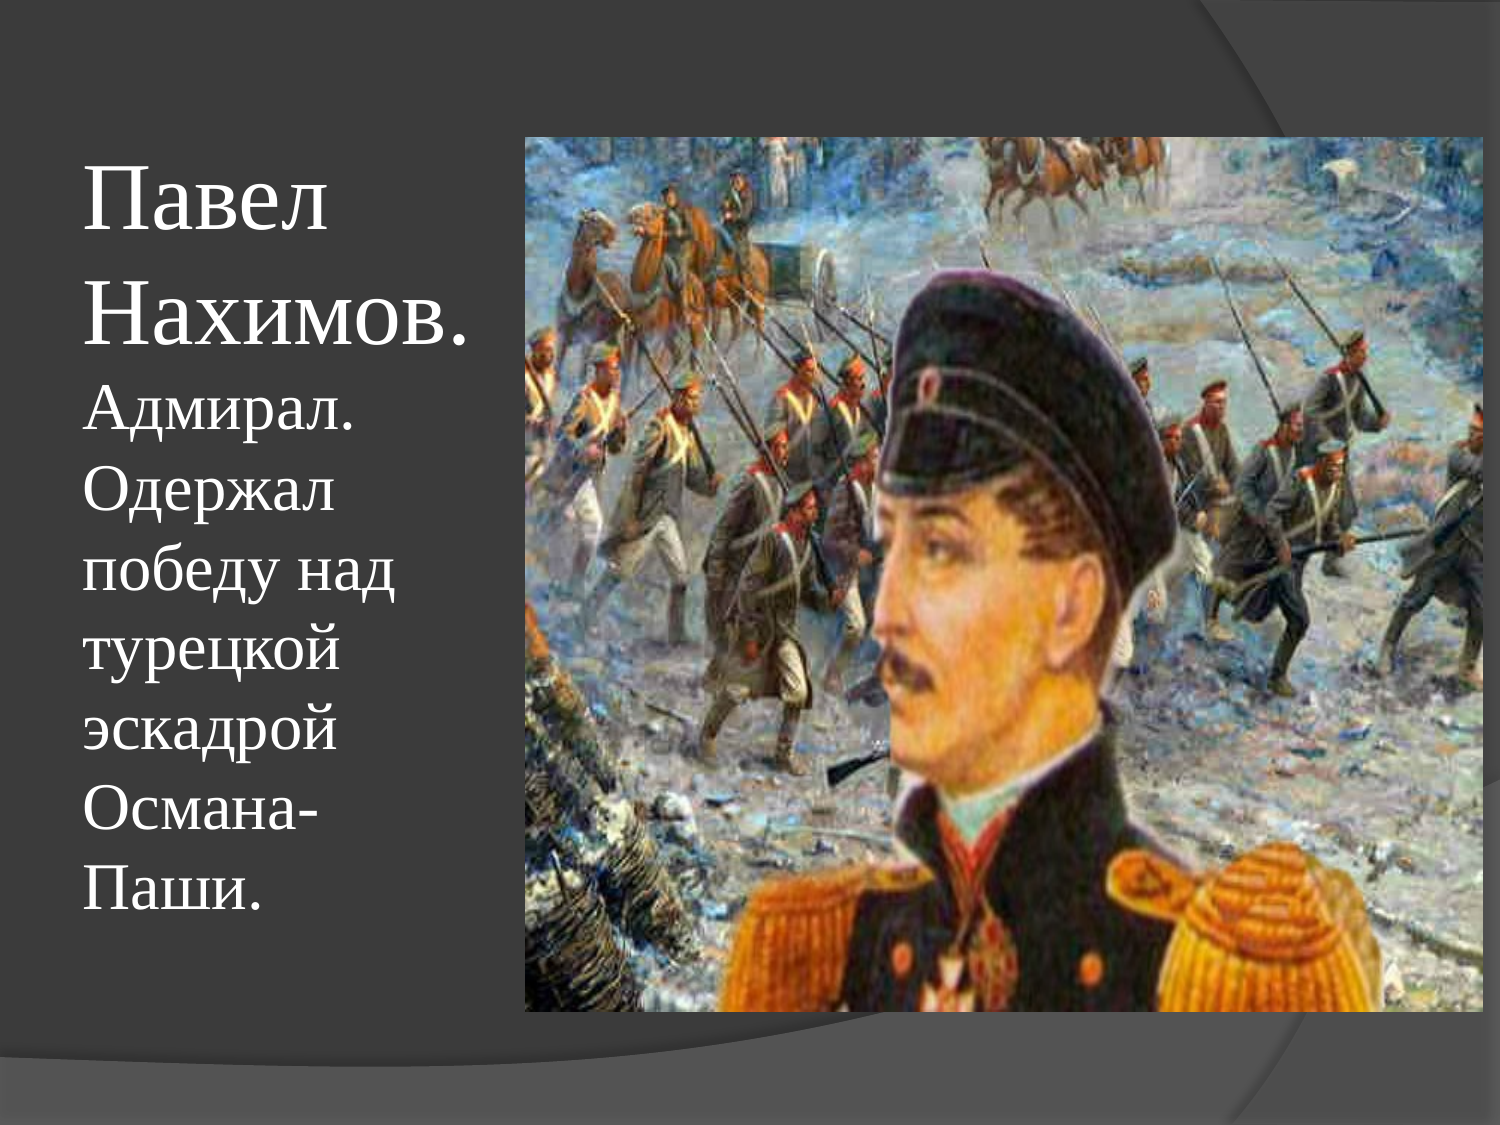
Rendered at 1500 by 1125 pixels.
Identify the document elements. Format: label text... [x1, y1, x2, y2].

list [525, 136, 1483, 1012]
title Павел Нахимов. Адмирал. Одержал победу над турецкой эскадрой Османа-Паши. [75, 45, 502, 1012]
